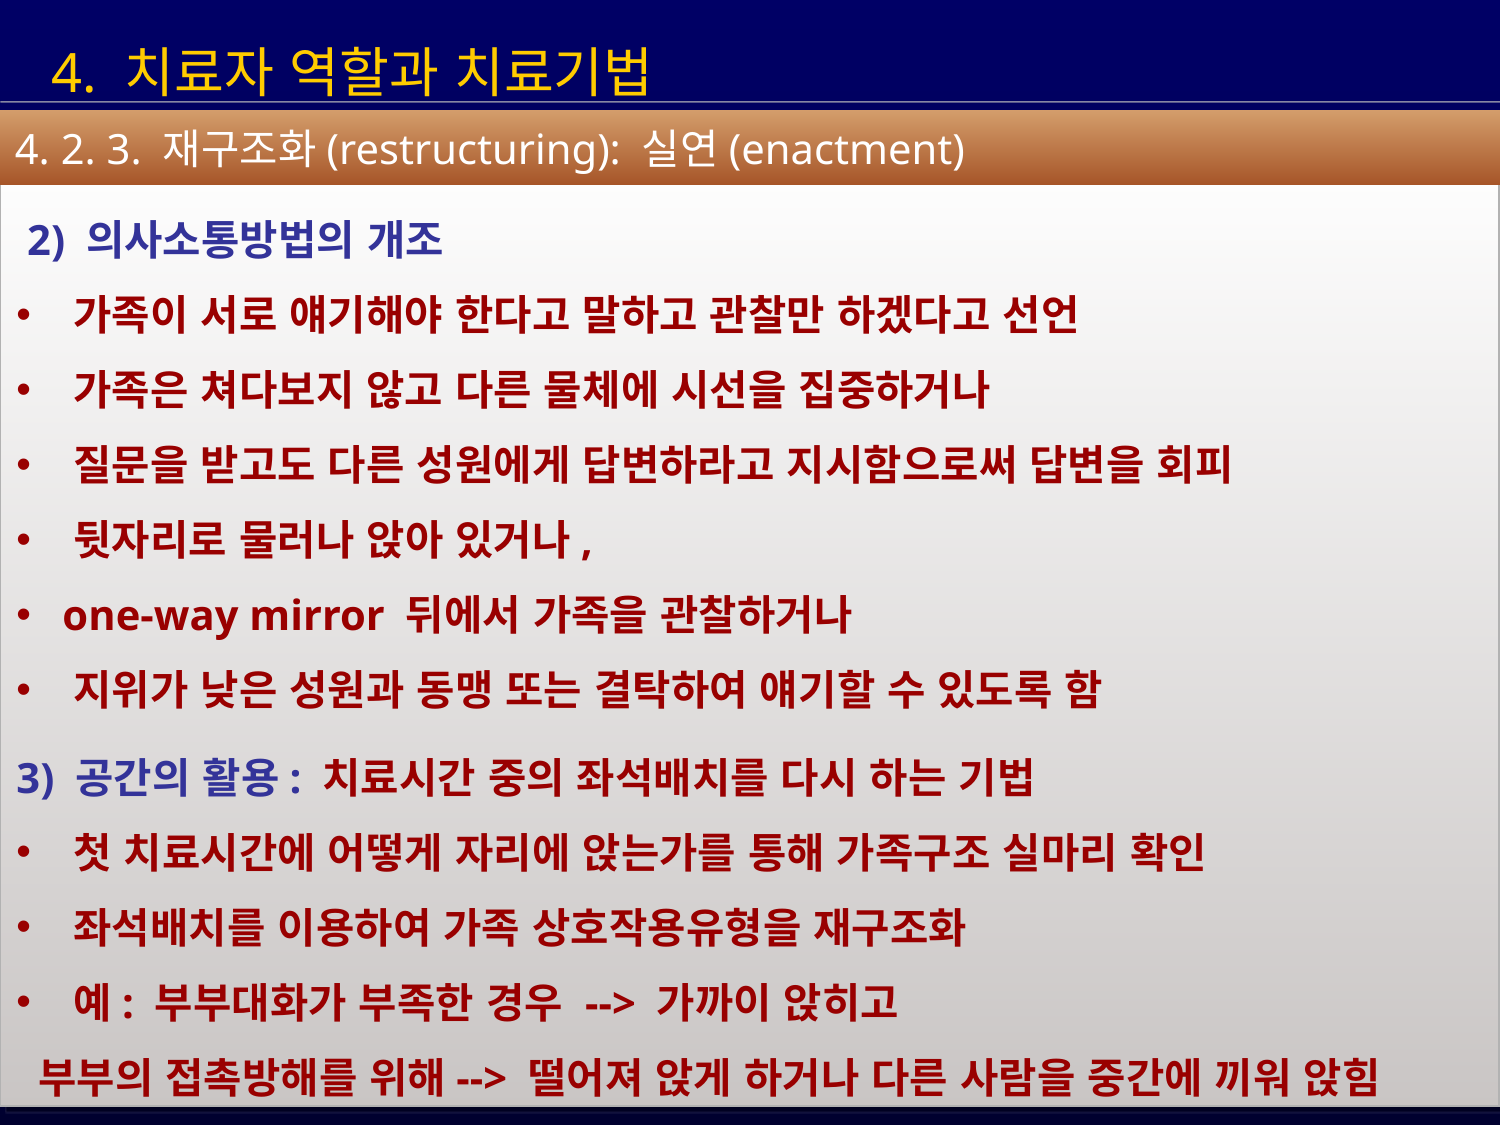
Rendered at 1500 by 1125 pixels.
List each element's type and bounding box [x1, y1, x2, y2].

text_box [0, 30, 1500, 1107]
